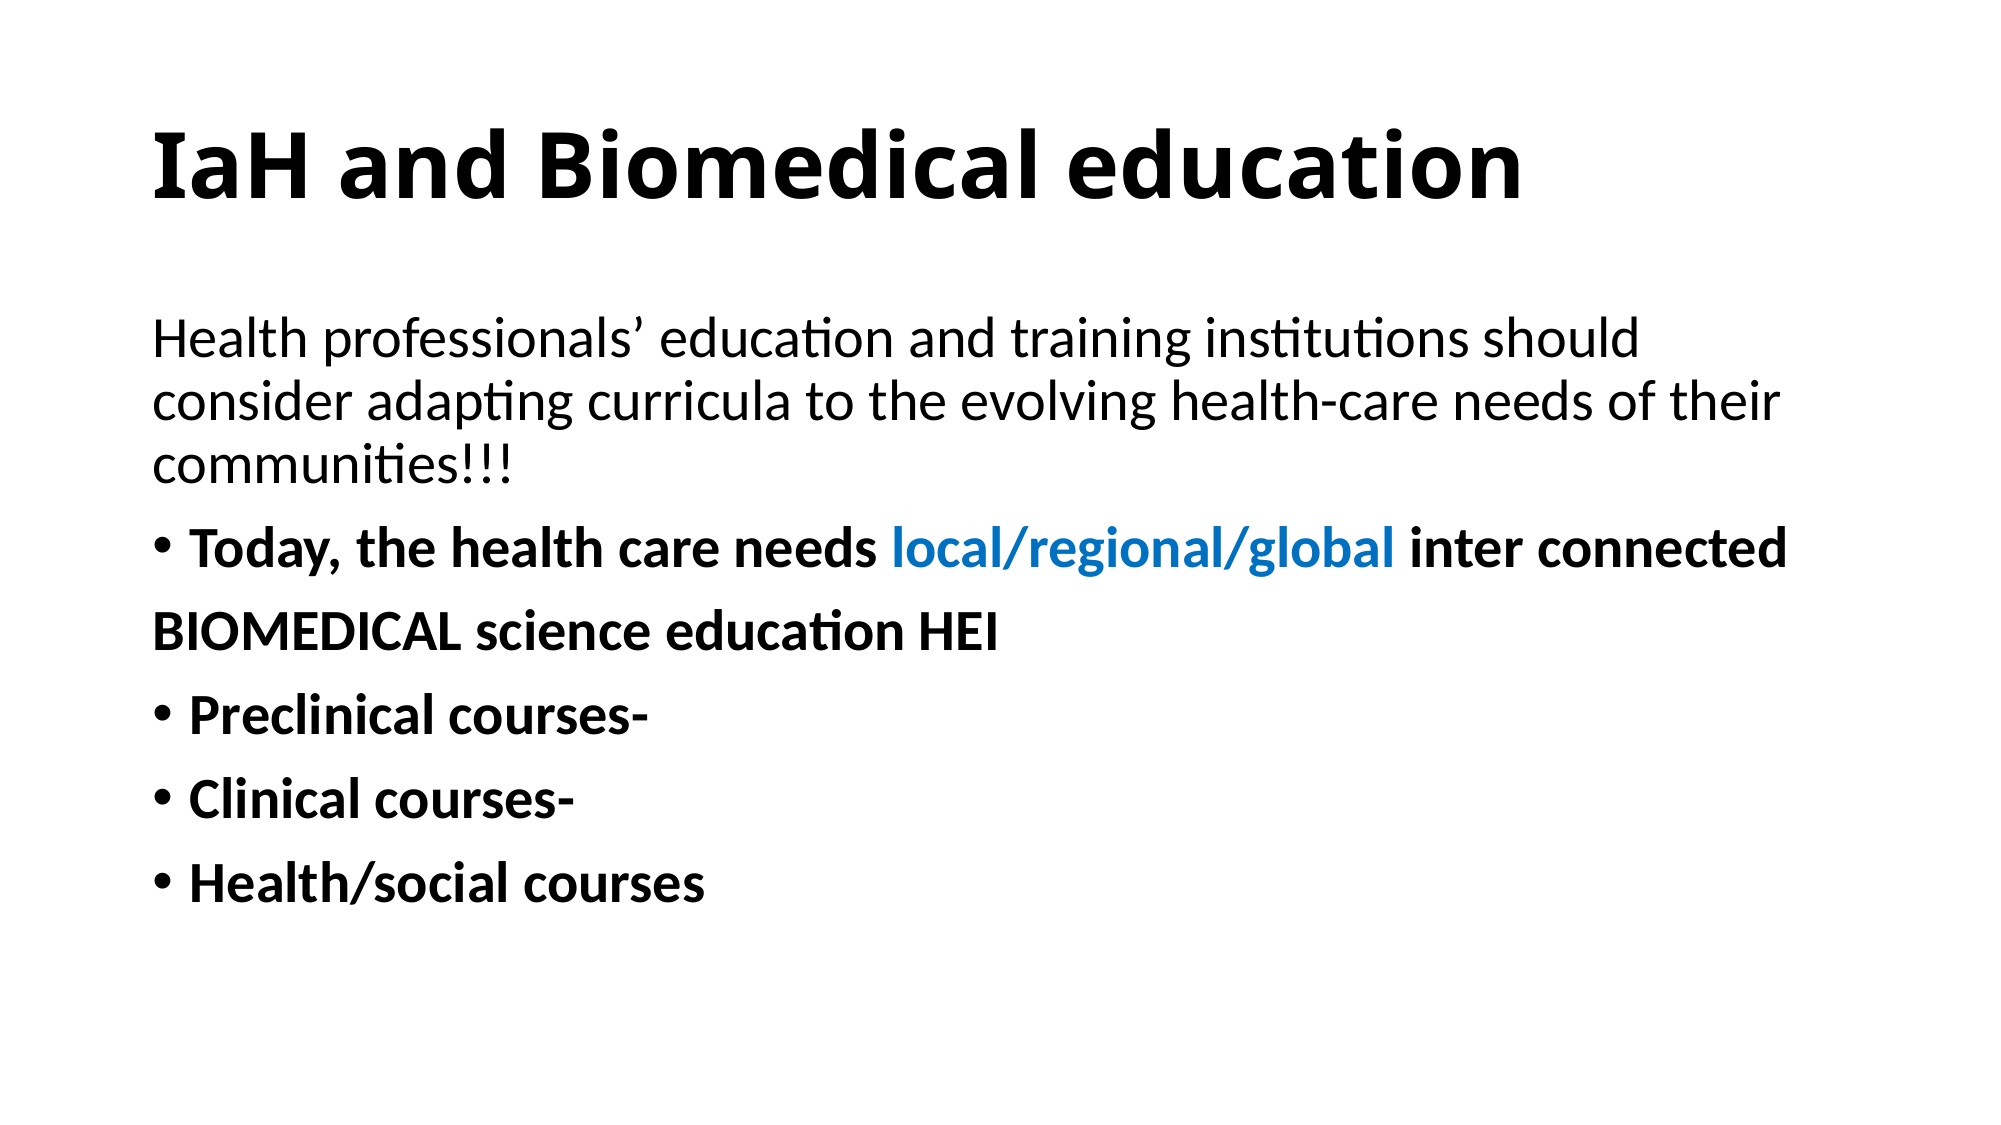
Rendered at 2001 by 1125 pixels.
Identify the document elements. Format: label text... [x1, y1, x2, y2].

title IaH and Biomedical education [137, 59, 1863, 278]
list Health professionals’ education and training institutions should consider adapting curricula to the evolving health-care needs of their communities!!! Today, the health care needs local/regional/global inter connected BIOMEDICAL science education HEI Preclinical courses- Clinical courses- Health/social courses [137, 299, 1863, 1014]
